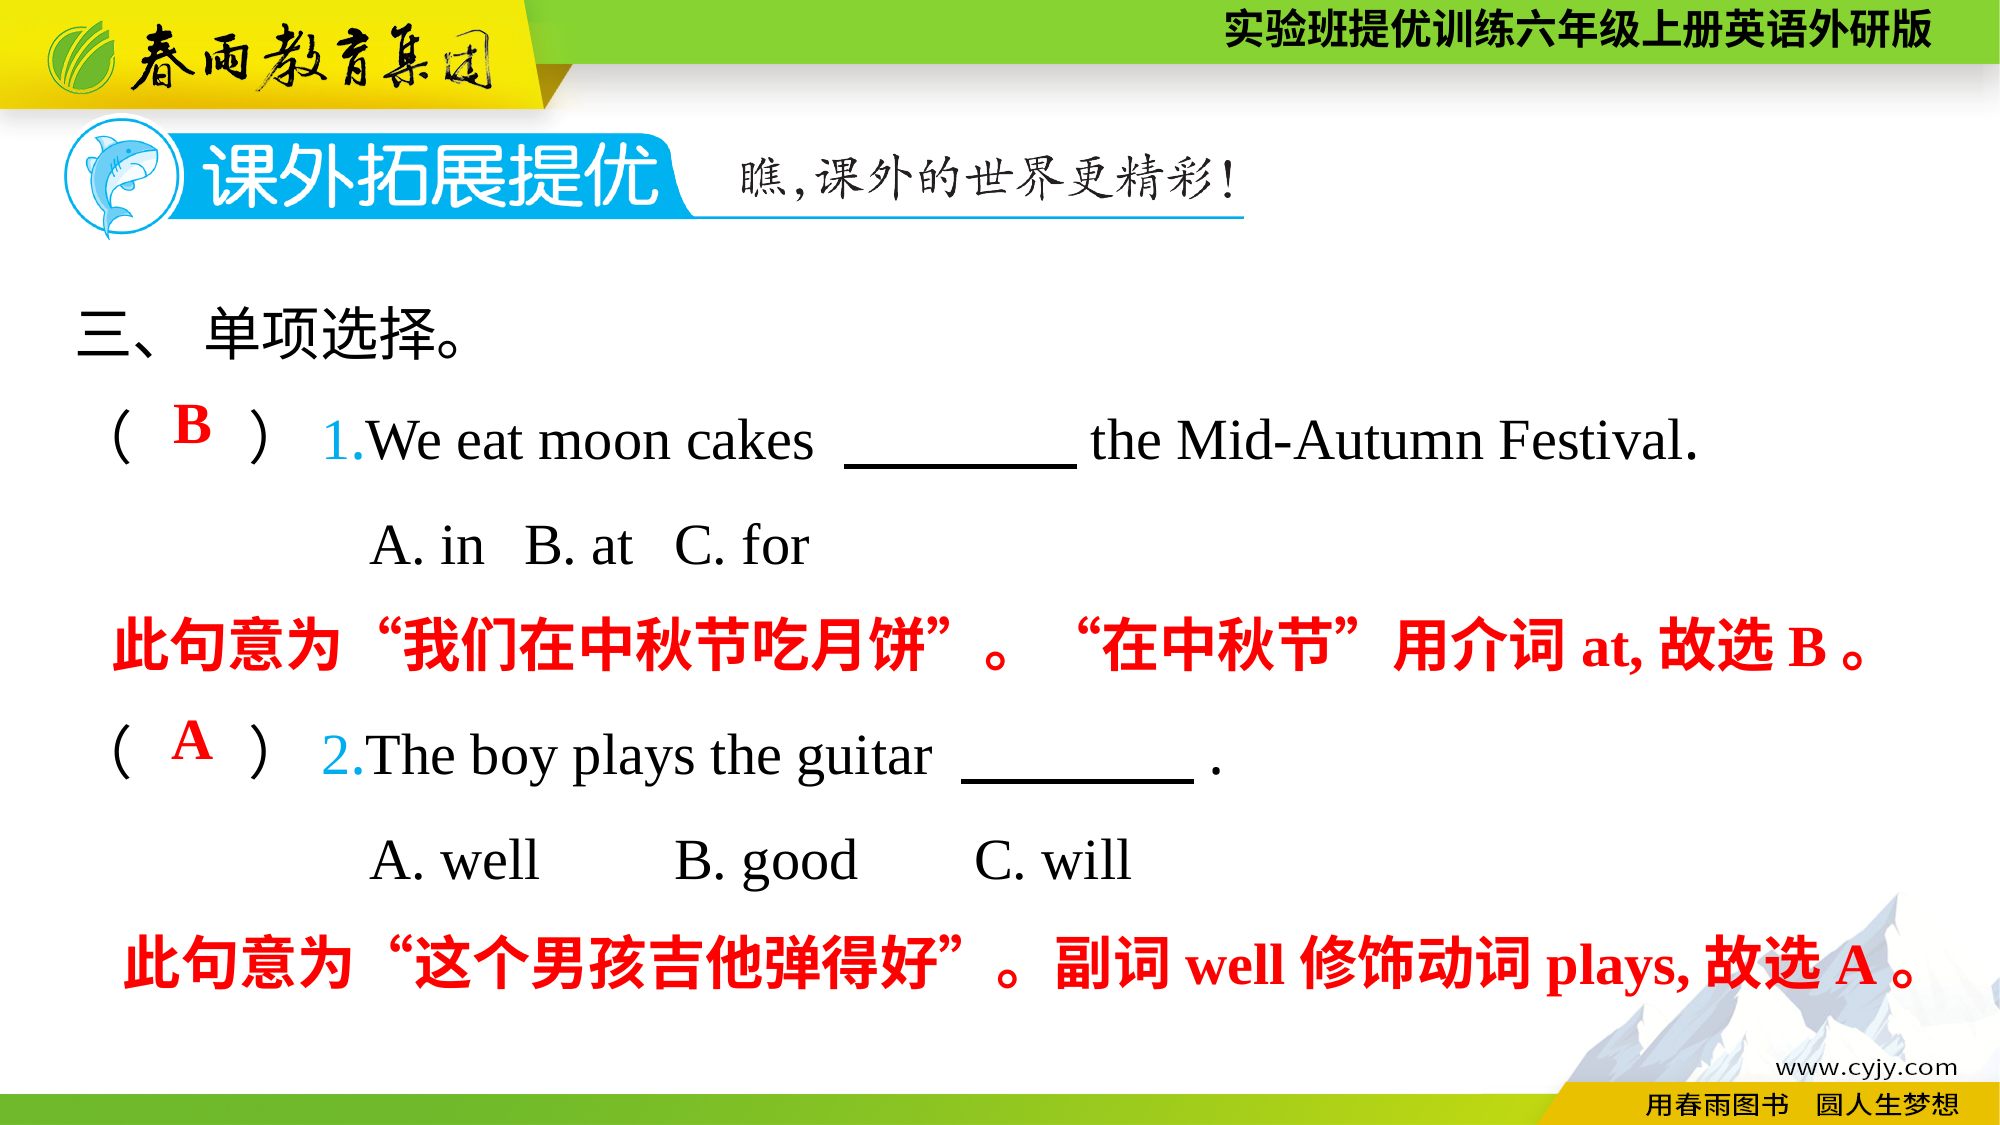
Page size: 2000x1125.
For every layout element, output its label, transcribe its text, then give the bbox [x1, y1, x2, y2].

text_box 此句意为“这个男孩吉他弹得好”。副词well修饰动词plays,故选A。 [107, 883, 1993, 1004]
list 三、 单项选择。 （ ）1.We eat moon cakes the Mid-Autumn Festival. A. in B. at C. for （ ）2.The boy plays the guitar . A. well B. good C. will [59, 254, 1944, 906]
text_box A [157, 694, 229, 779]
text_box B [158, 377, 228, 463]
picture [0, 0, 2000, 1125]
text_box 此句意为“我们在中秋节吃月饼”。“在中秋节”用介词at,故选B。 [96, 565, 1981, 686]
